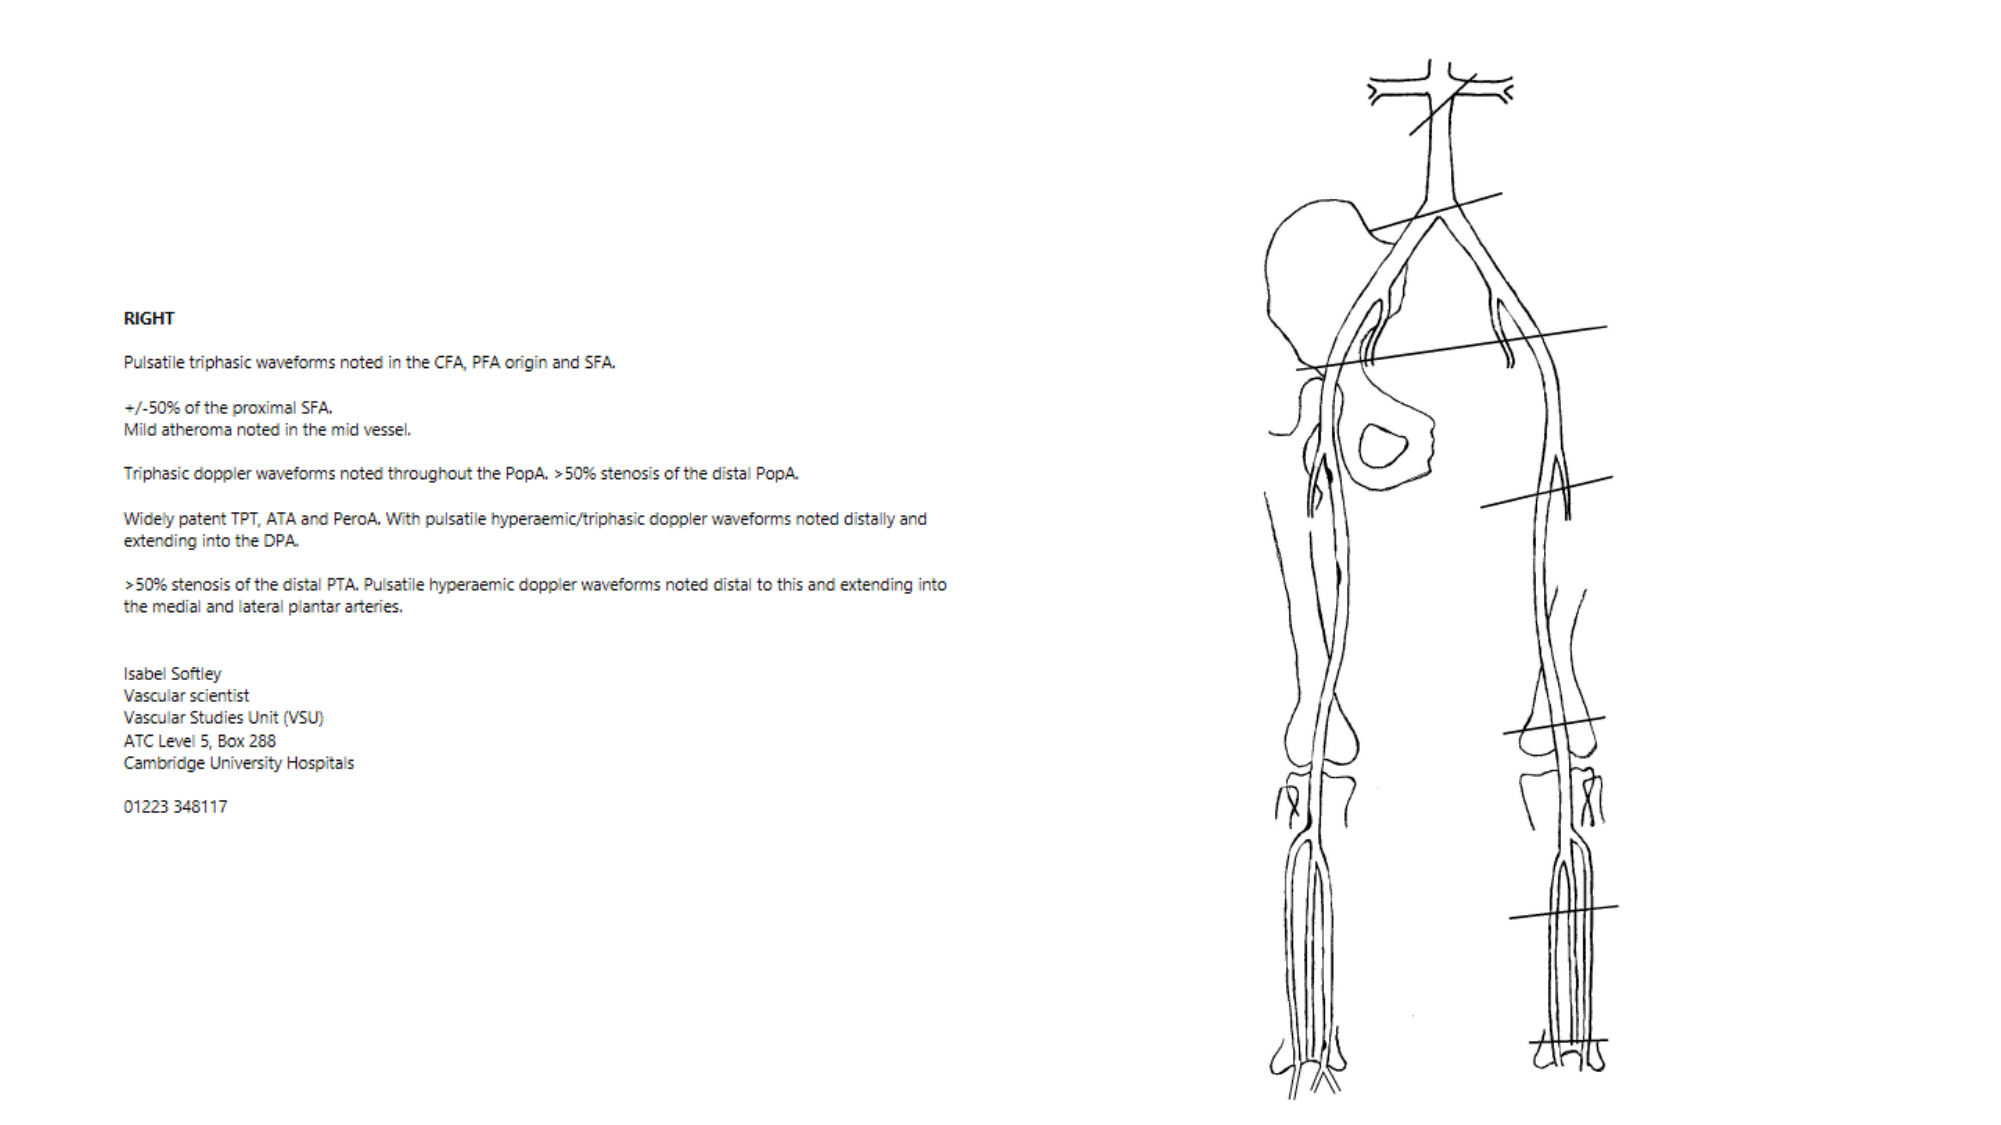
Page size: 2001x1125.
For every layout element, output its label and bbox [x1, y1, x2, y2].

picture [119, 306, 992, 824]
picture [1256, 47, 1640, 1108]
